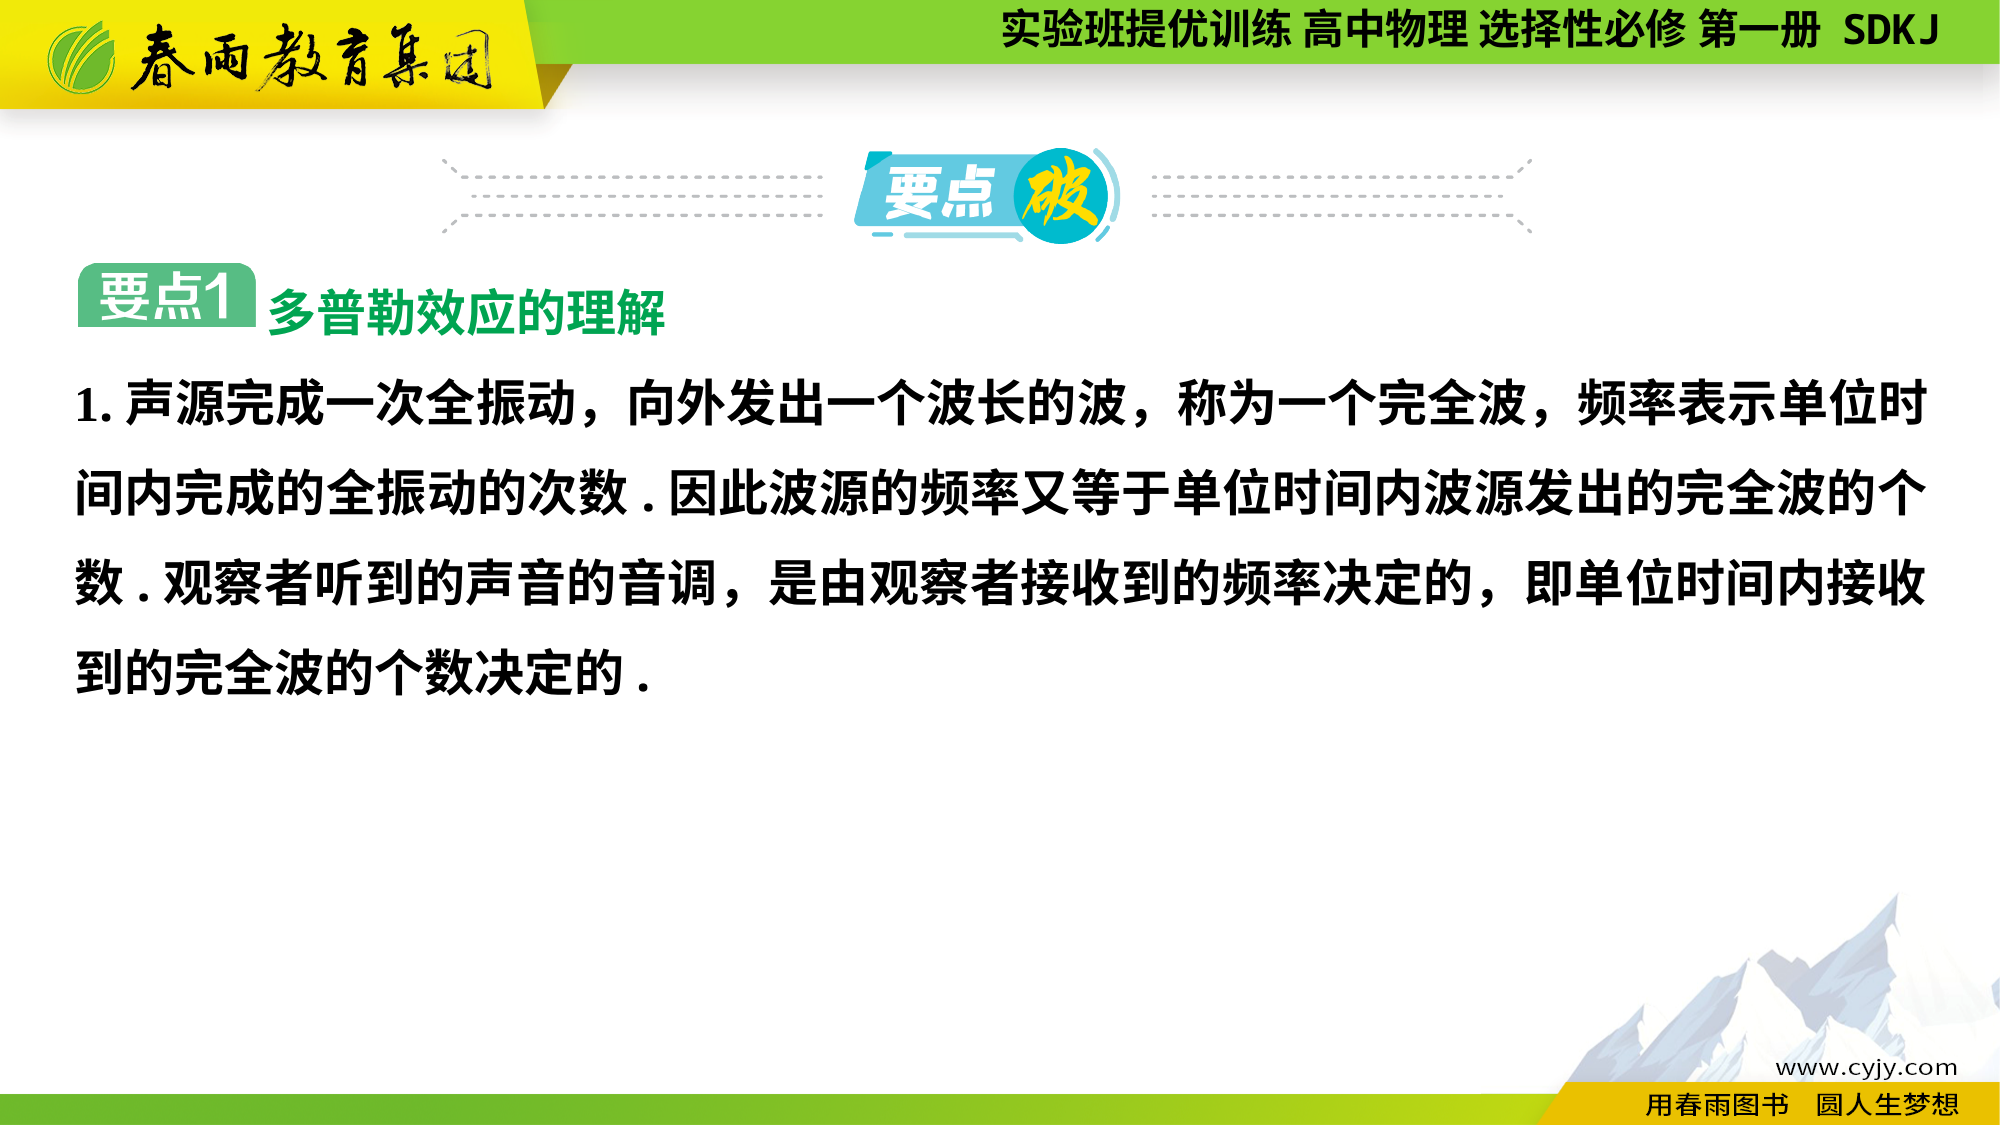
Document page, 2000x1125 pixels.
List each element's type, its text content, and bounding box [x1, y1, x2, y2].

picture [0, 0, 2000, 1125]
list 多普勒效应的理解 1.声源完成一次全振动，向外发出一个波长的波，称为一个完全波，频率表示单位时间内完成的全振动的次数.因此波源的频率又等于单位时间内波源发出的完全波的个数.观察者听到的声音的音调，是由观察者接收到的频率决定的，即单位时间内接收到的完全波的个数决定的. [59, 243, 1944, 702]
